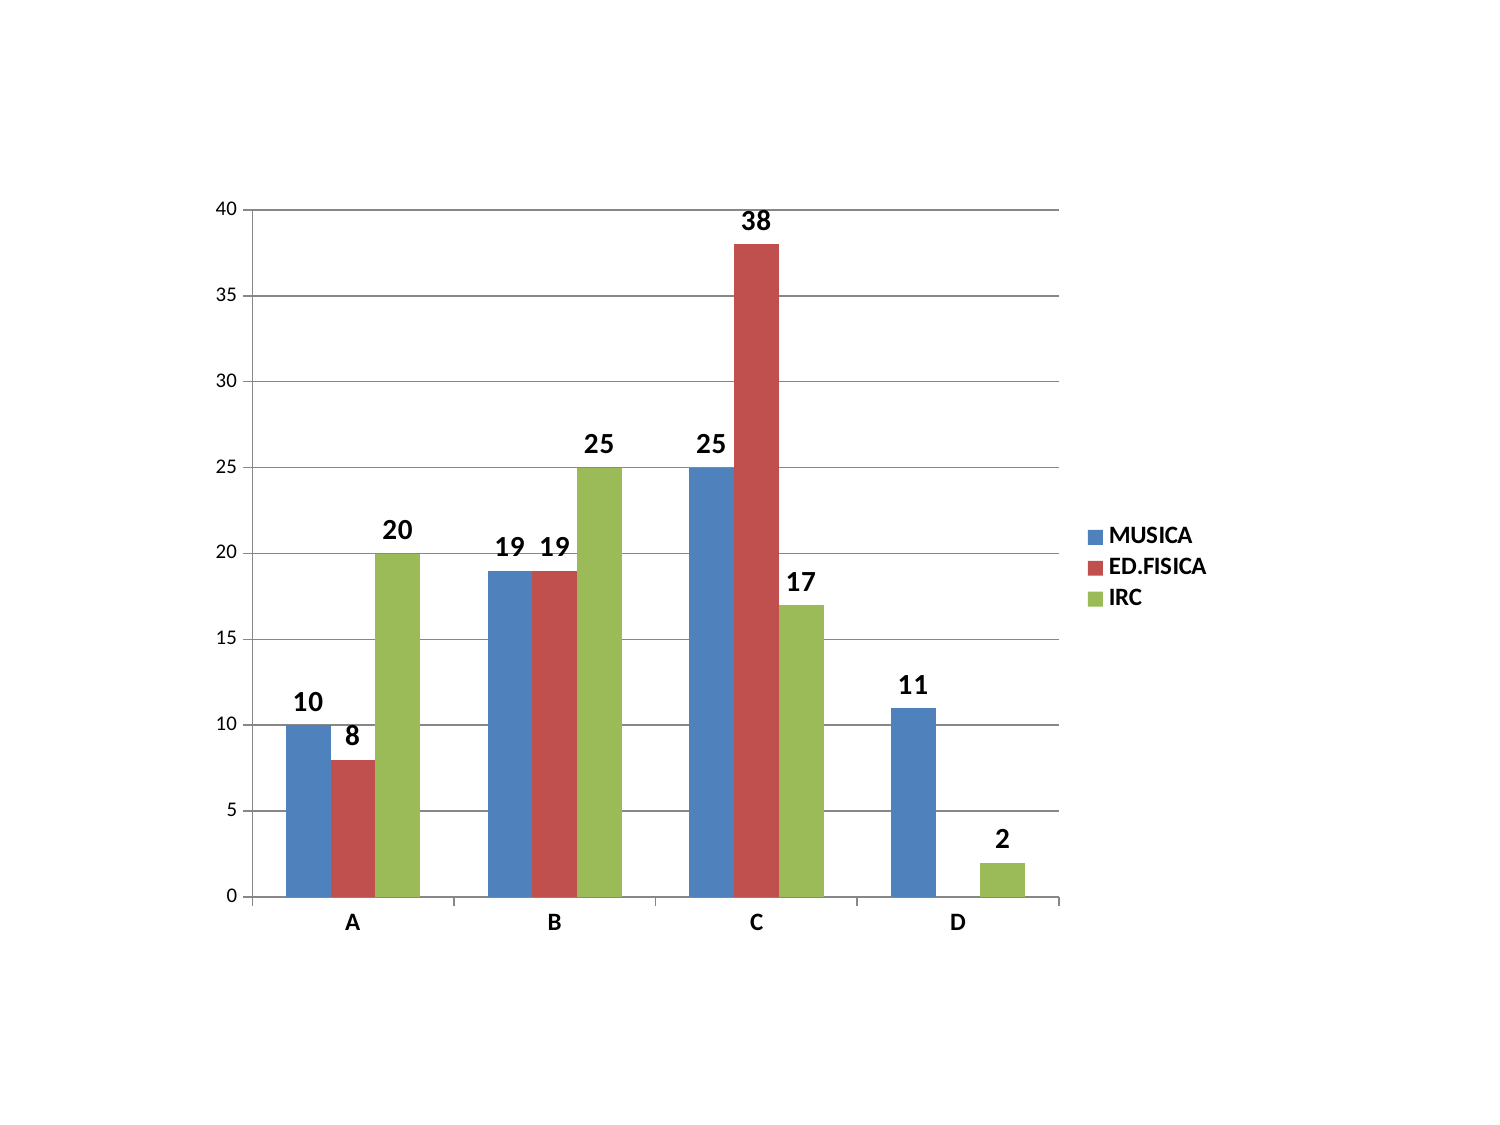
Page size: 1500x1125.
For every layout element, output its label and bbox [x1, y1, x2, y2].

chart [194, 184, 1235, 953]
